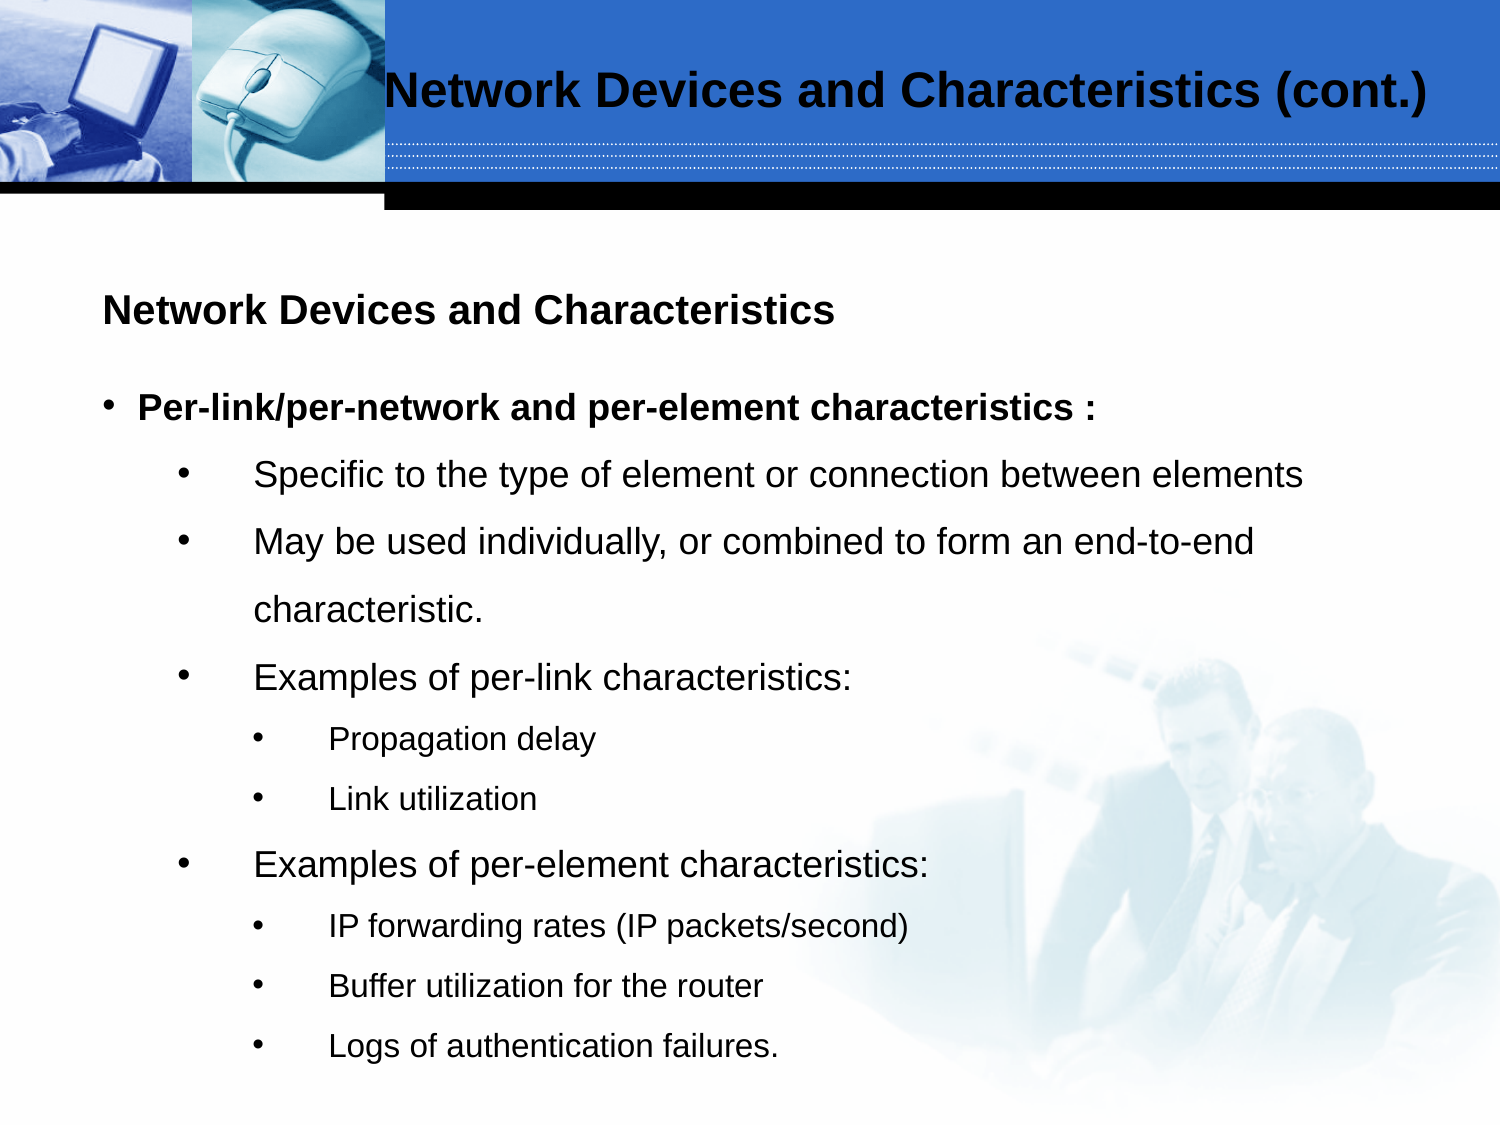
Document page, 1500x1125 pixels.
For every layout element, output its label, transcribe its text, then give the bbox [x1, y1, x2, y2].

picture [0, 194, 1500, 1125]
text_box Network Devices and Characteristics Per-link/per-network and per-element characteristics : Specific to the type of element or connection between elements May be used individually, or combined to form an end-to-end characteristic. Examples of per-link characteristics: Propagation delay Link utilization Examples of per-element characteristics: IP forwarding rates (IP packets/second) Buffer utilization for the router Logs of authentication failures. [87, 275, 1375, 1125]
picture [0, 0, 385, 181]
title Network Devices and Characteristics (cont.) [275, 50, 1500, 253]
